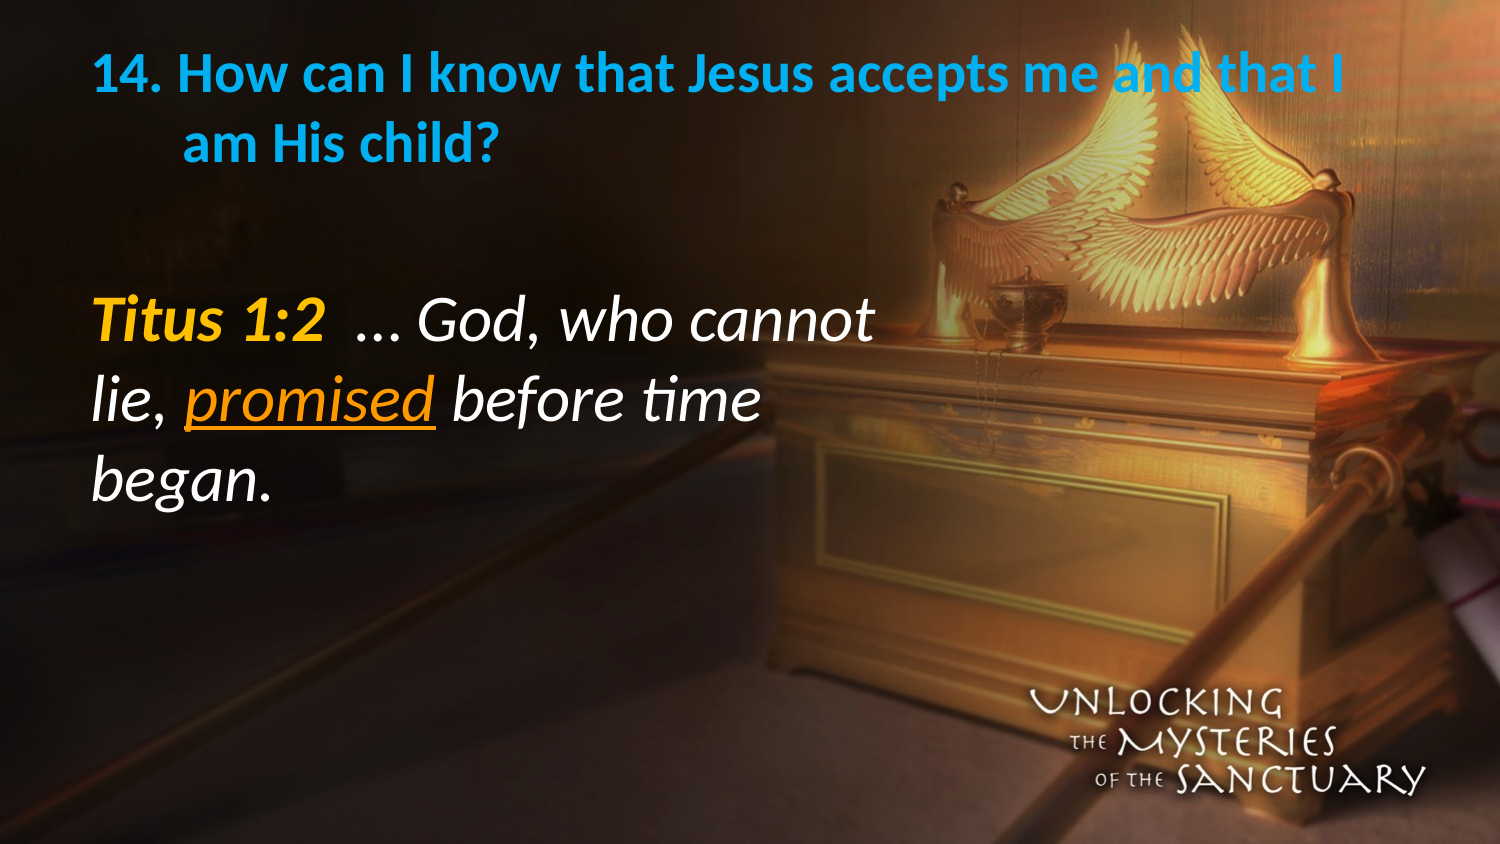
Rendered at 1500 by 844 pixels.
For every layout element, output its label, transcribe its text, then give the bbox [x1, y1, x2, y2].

title 14. How can I know that Jesus accepts me and that I am His child? [75, 33, 1425, 175]
picture [0, 0, 1500, 844]
list Titus 1:2 … God, who cannot lie, promised before time began. [75, 174, 975, 844]
